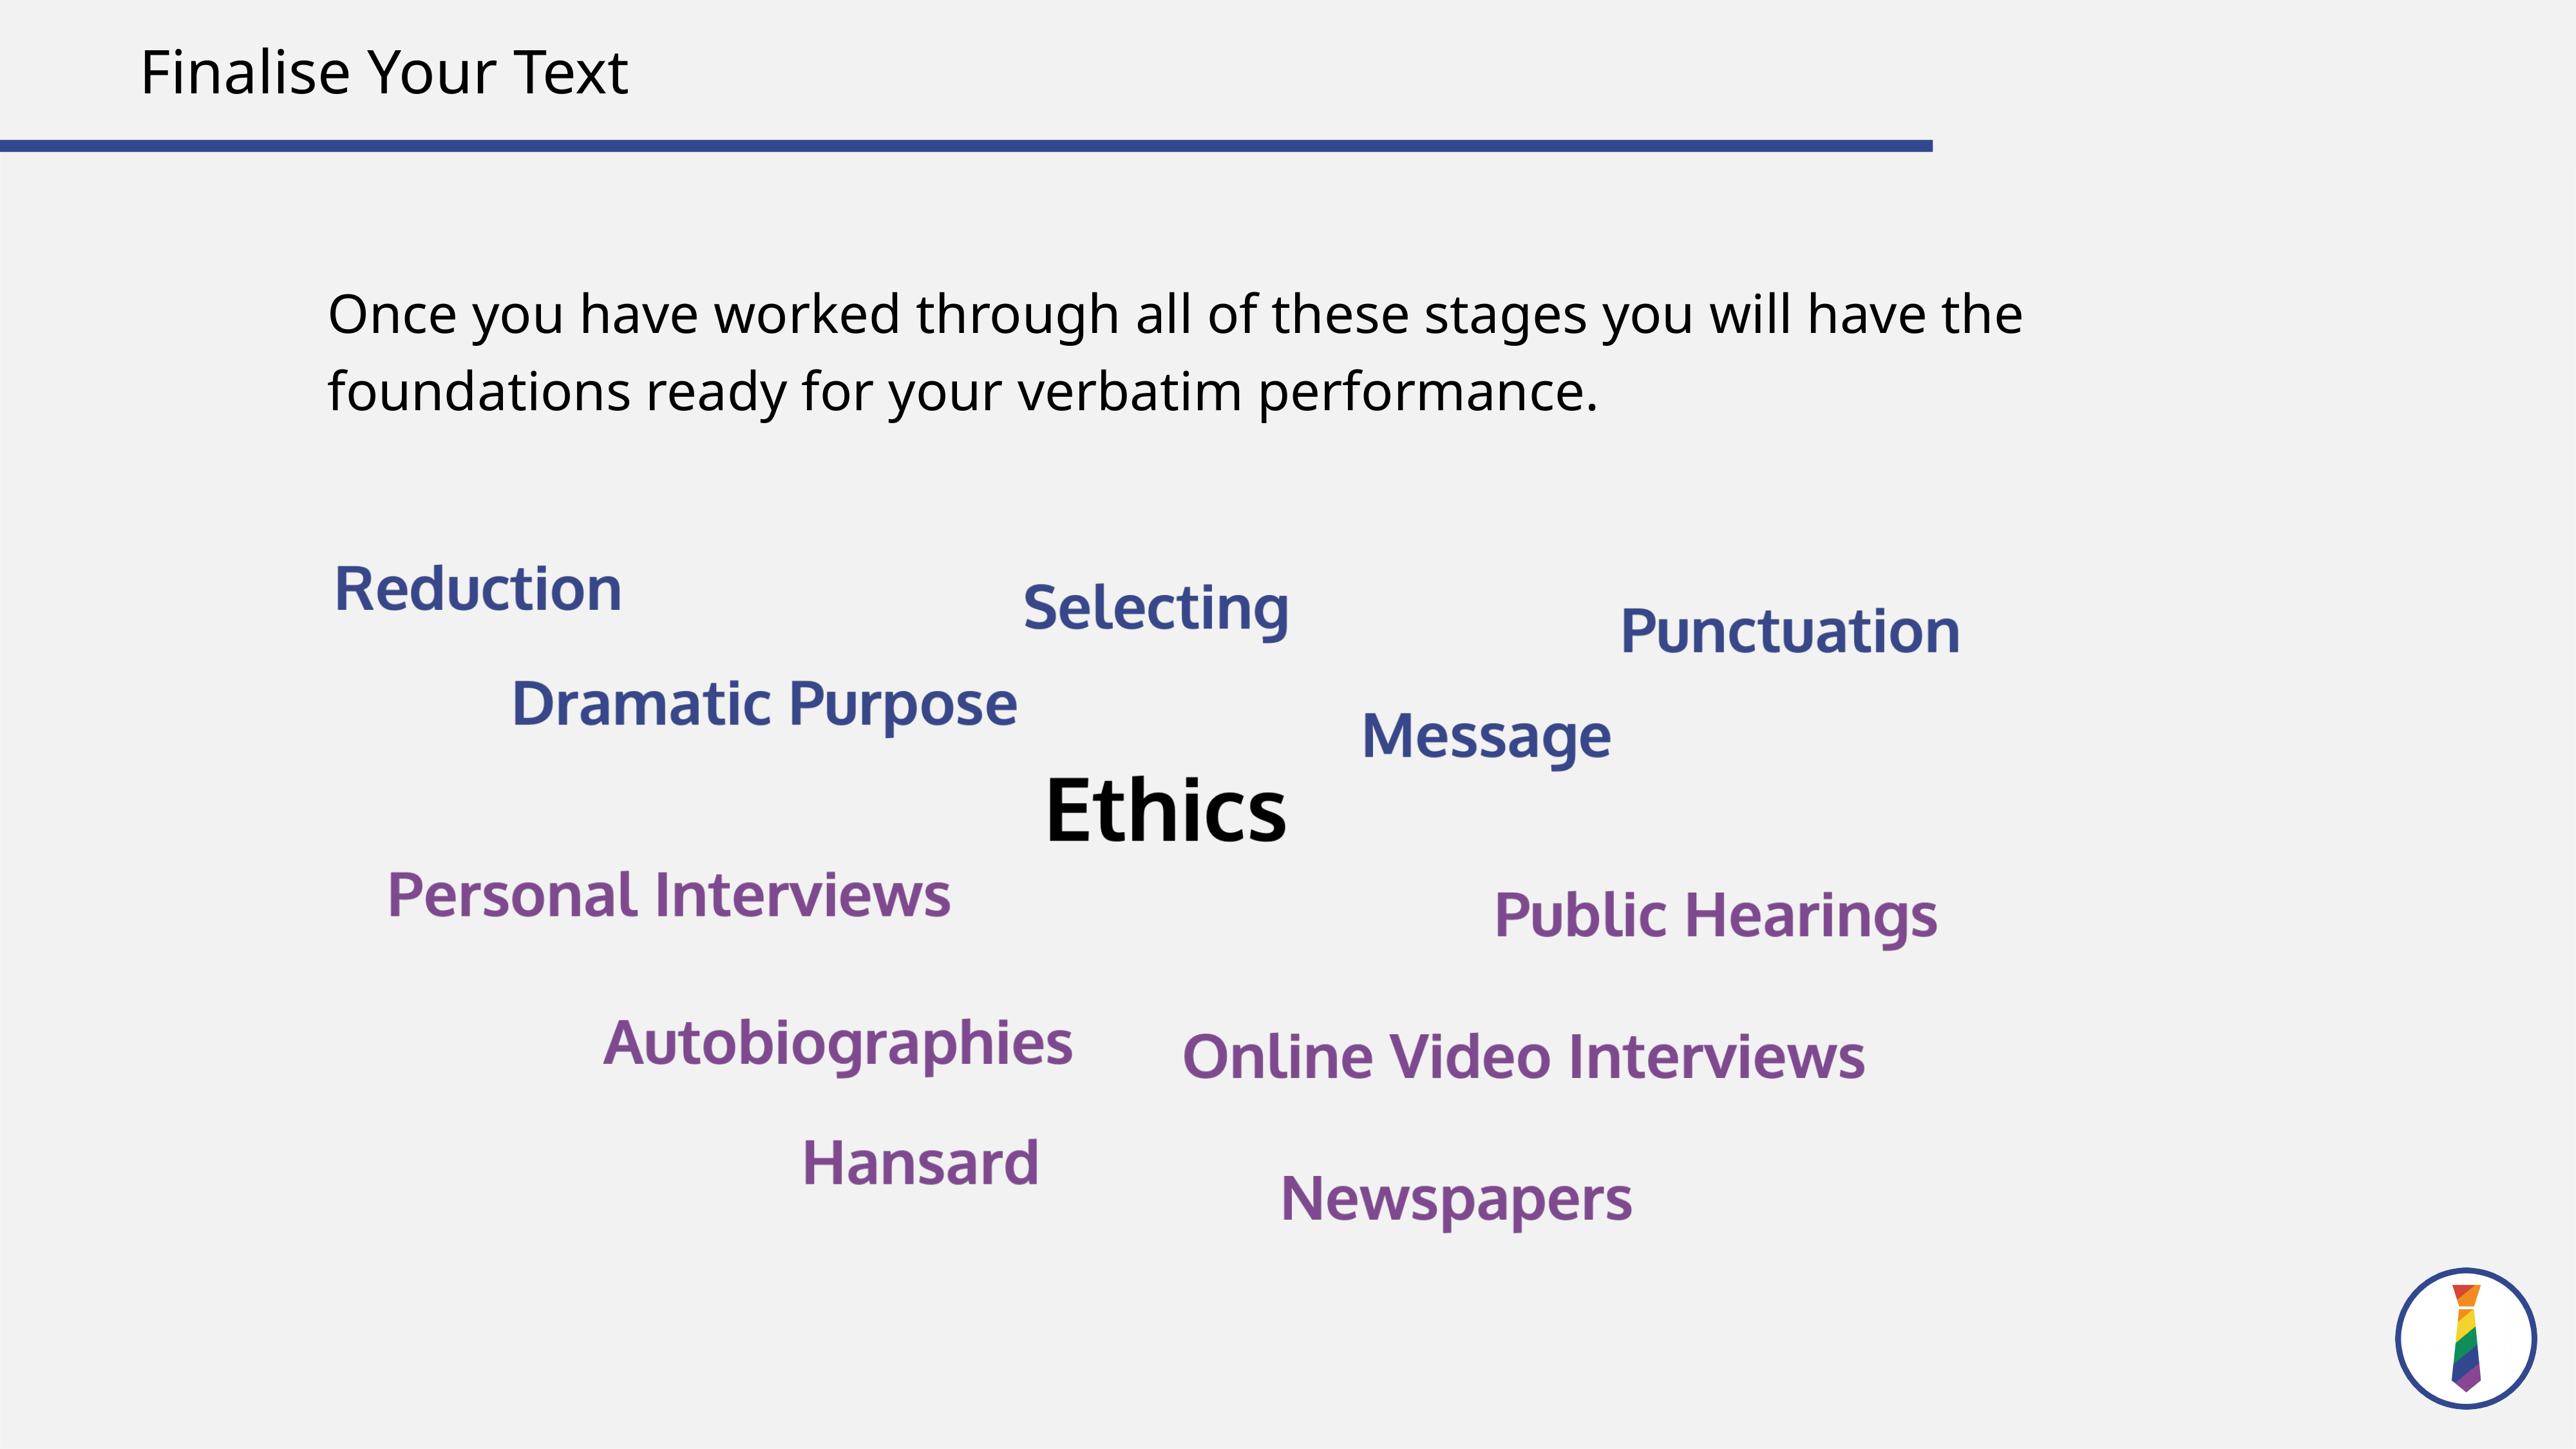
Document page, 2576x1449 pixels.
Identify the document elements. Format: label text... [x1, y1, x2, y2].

text_box Finalise Your Text [135, 28, 1388, 132]
text_box Once you have worked through all of these stages you will have the foundations ready for your verbatim performance. [322, 261, 2150, 515]
picture [0, 0, 2576, 1449]
